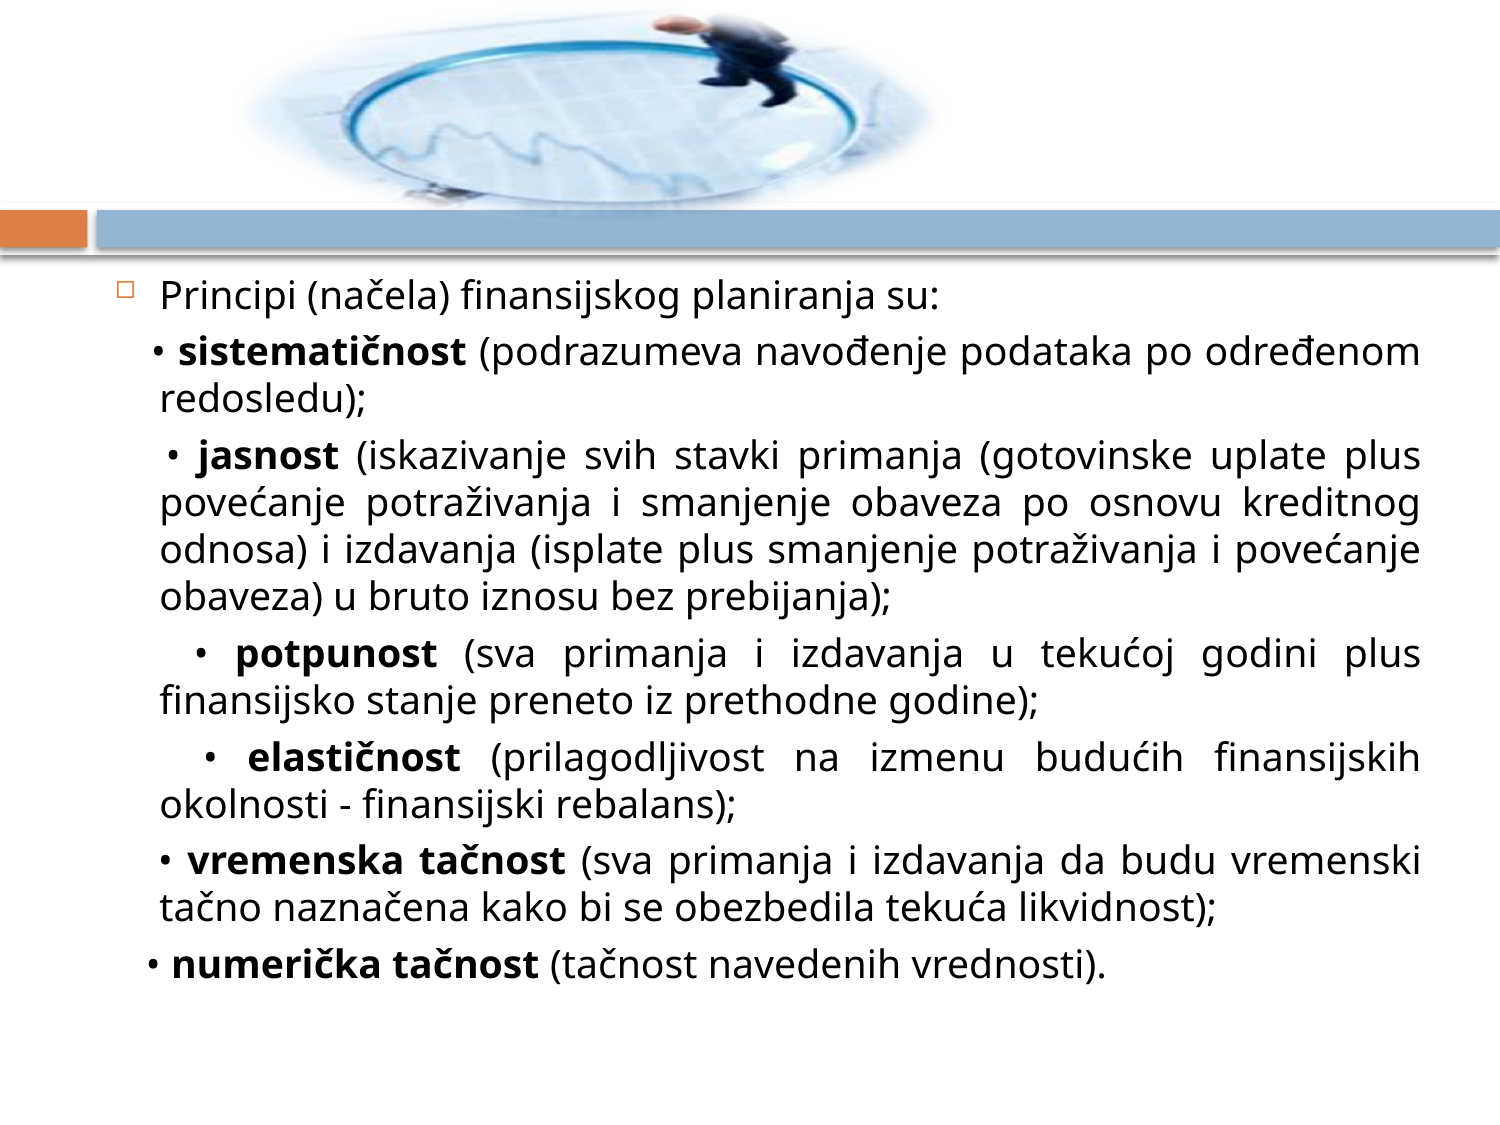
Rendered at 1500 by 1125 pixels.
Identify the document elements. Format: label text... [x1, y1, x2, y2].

list Principi (načela) finansijskog planiranja su: • sistematičnost (podrazumeva navođenje podataka po određenom redosledu); • jasnost (iskazivanje svih stavki primanja (gotovinske uplate plus povećanje potraživanja i smanjenje obaveza po osnovu kreditnog odnosa) i izdavanja (isplate plus smanjenje potraživanja i povećanje obaveza) u bruto iznosu bez prebijanja); • potpunost (sva primanja i izdavanja u tekućoj godini plus finansijsko stanje preneto iz prethodne godine); • elastičnost (prilagodljivost na izmenu budućih finansijskih okolnosti - finansijski rebalans); • vremenska tačnost (sva primanja i izdavanja da budu vremenski tačno naznačena kako bi se obezbedila tekuća likvidnost); • numerička tačnost (tačnost navedenih vrednosti). [100, 262, 1438, 1000]
picture [224, 0, 954, 226]
